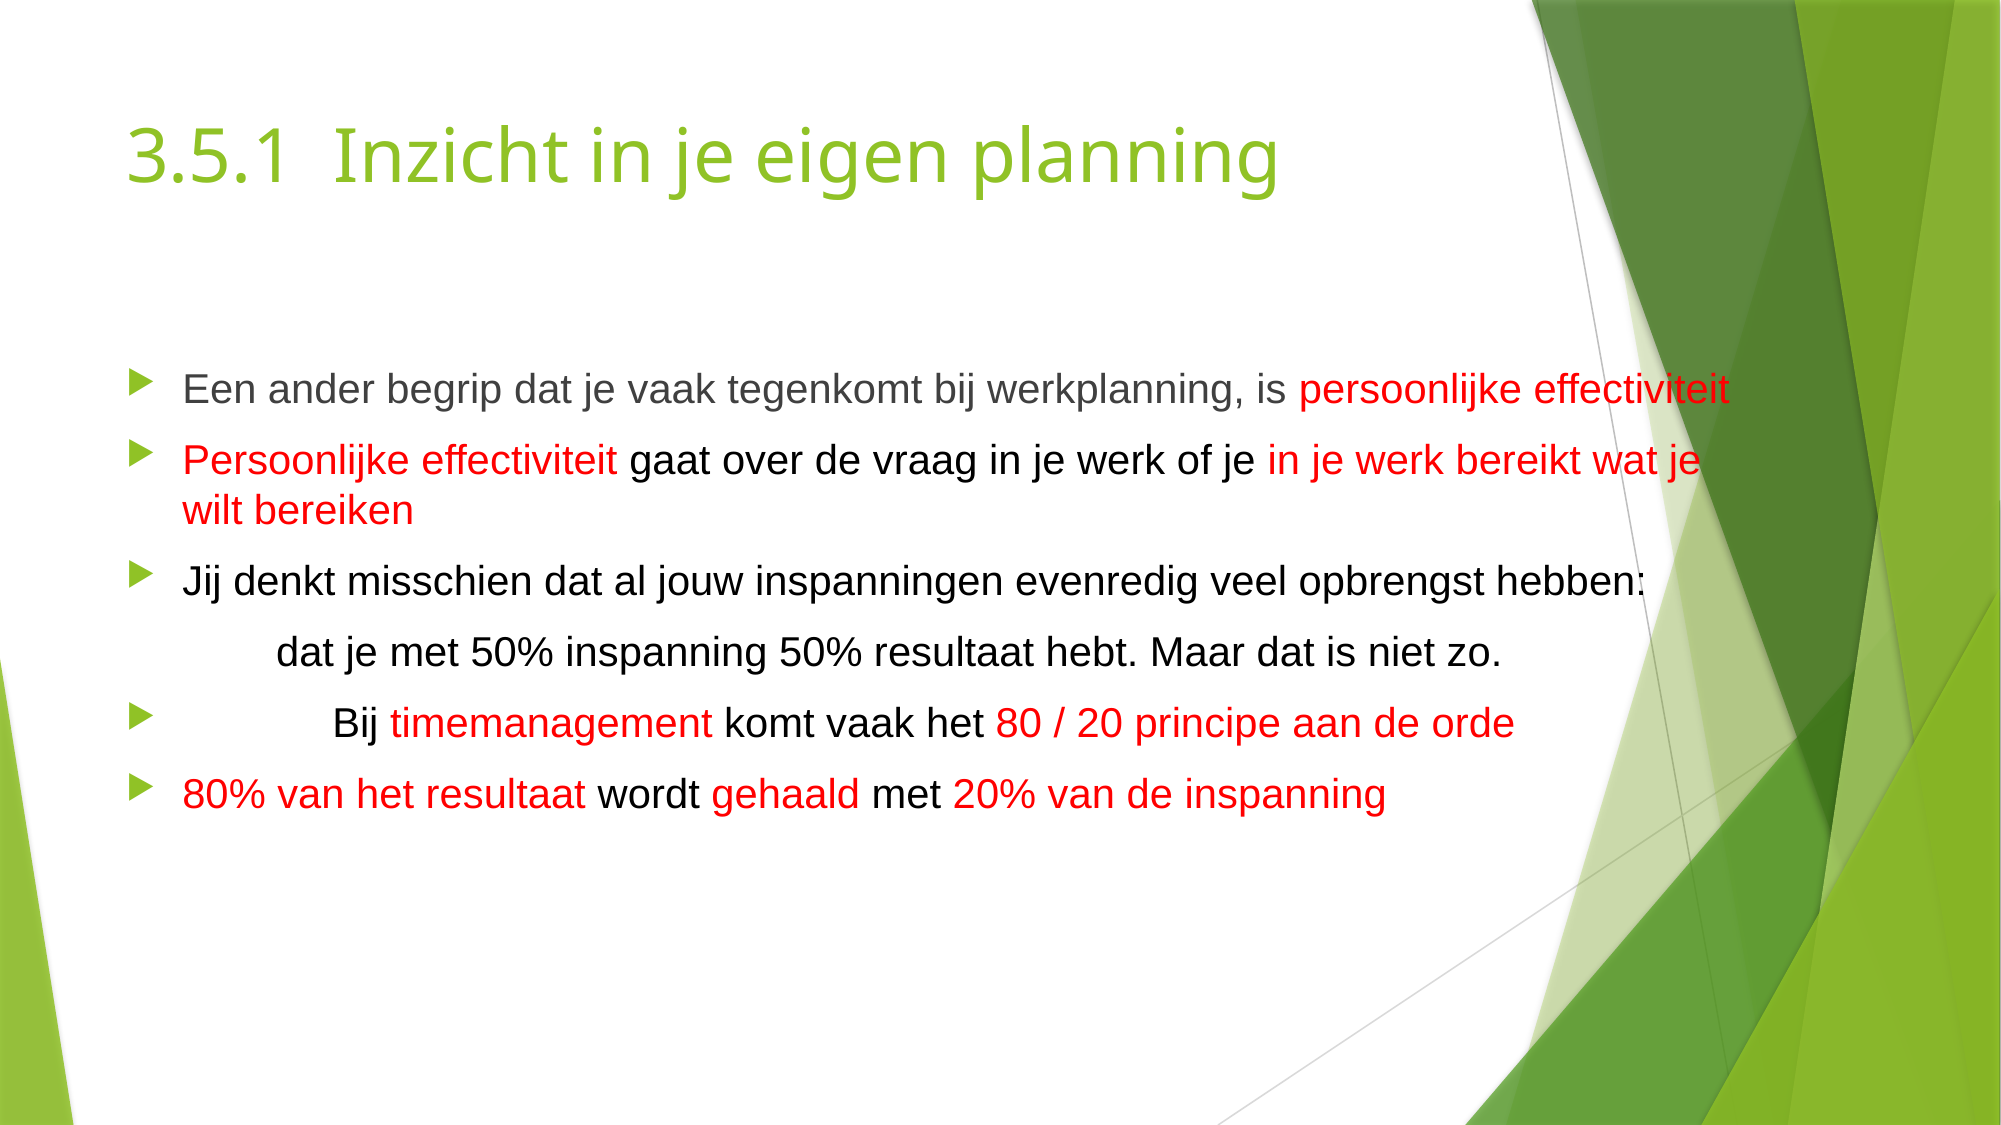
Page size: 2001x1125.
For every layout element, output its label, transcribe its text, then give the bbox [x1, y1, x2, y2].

title 3.5.1 Inzicht in je eigen planning [111, 99, 1522, 317]
list Een ander begrip dat je vaak tegenkomt bij werkplanning, is persoonlijke effectiviteit Persoonlijke effectiviteit gaat over de vraag in je werk of je in je werk bereikt wat je wilt bereiken Jij denkt misschien dat al jouw inspanningen evenredig veel opbrengst hebben: dat je met 50% inspanning 50% resultaat hebt. Maar dat is niet zo. Bij timemanagement komt vaak het 80 / 20 principe aan de orde 80% van het resultaat wordt gehaald met 20% van de inspanning [111, 354, 1755, 992]
